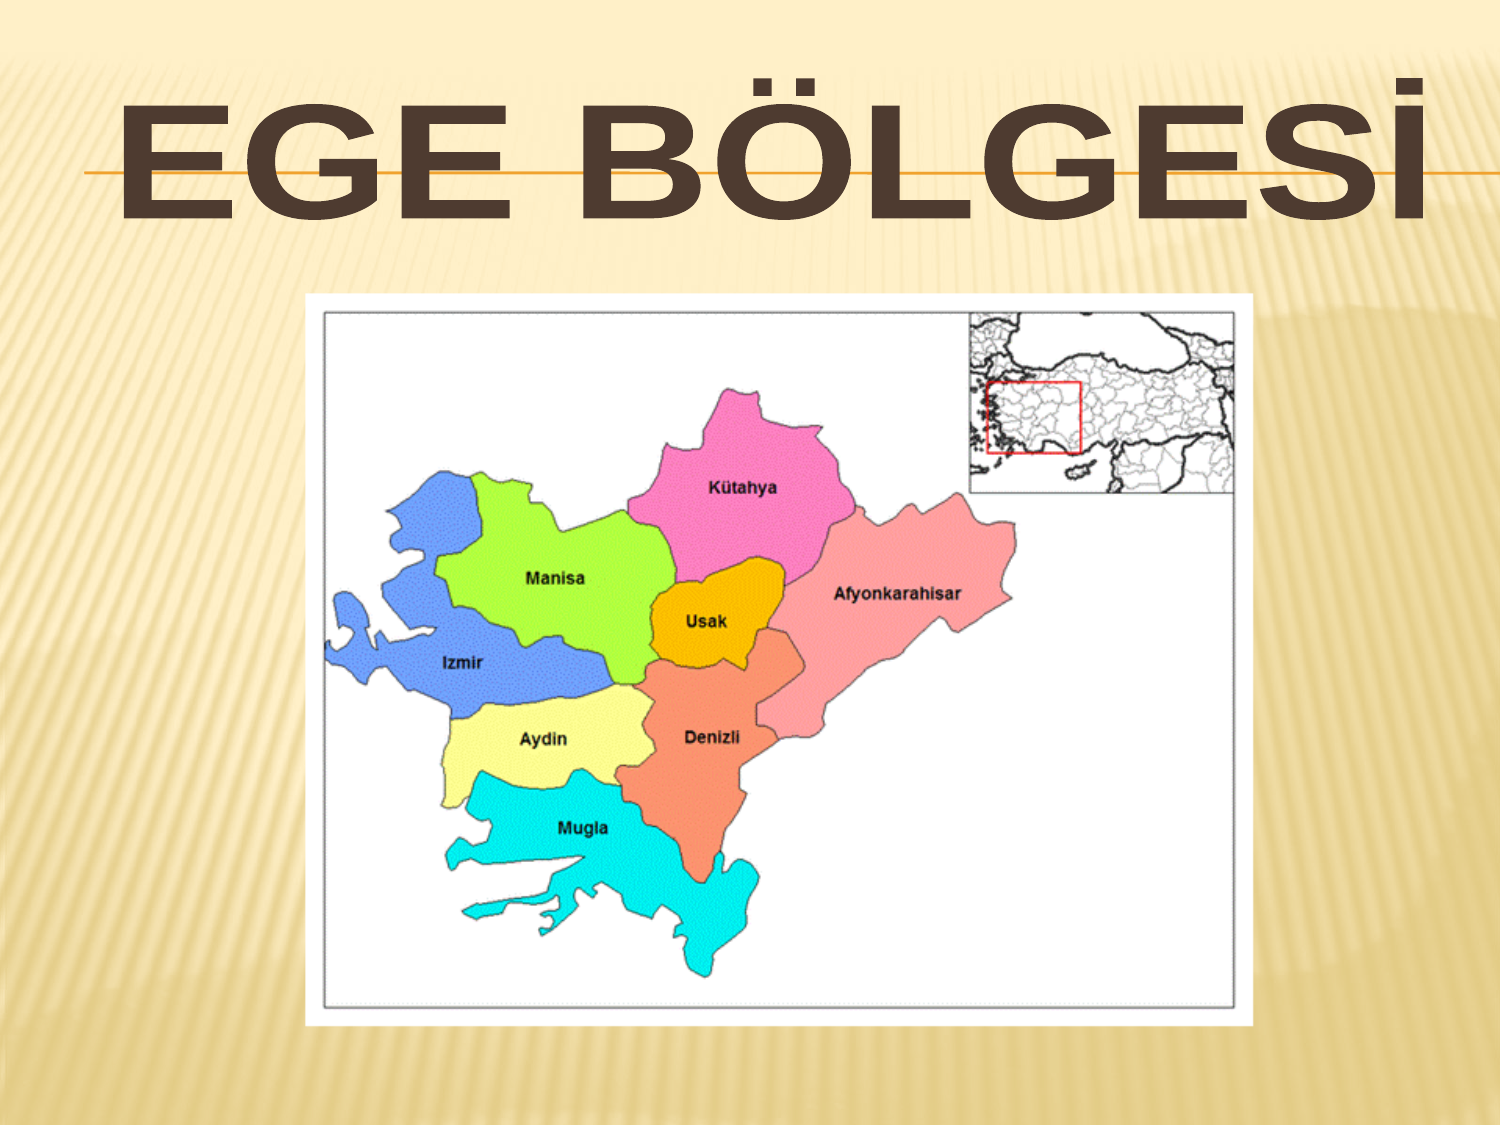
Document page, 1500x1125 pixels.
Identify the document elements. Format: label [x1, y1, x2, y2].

picture [304, 292, 1255, 1028]
text_box [596, 160, 808, 290]
